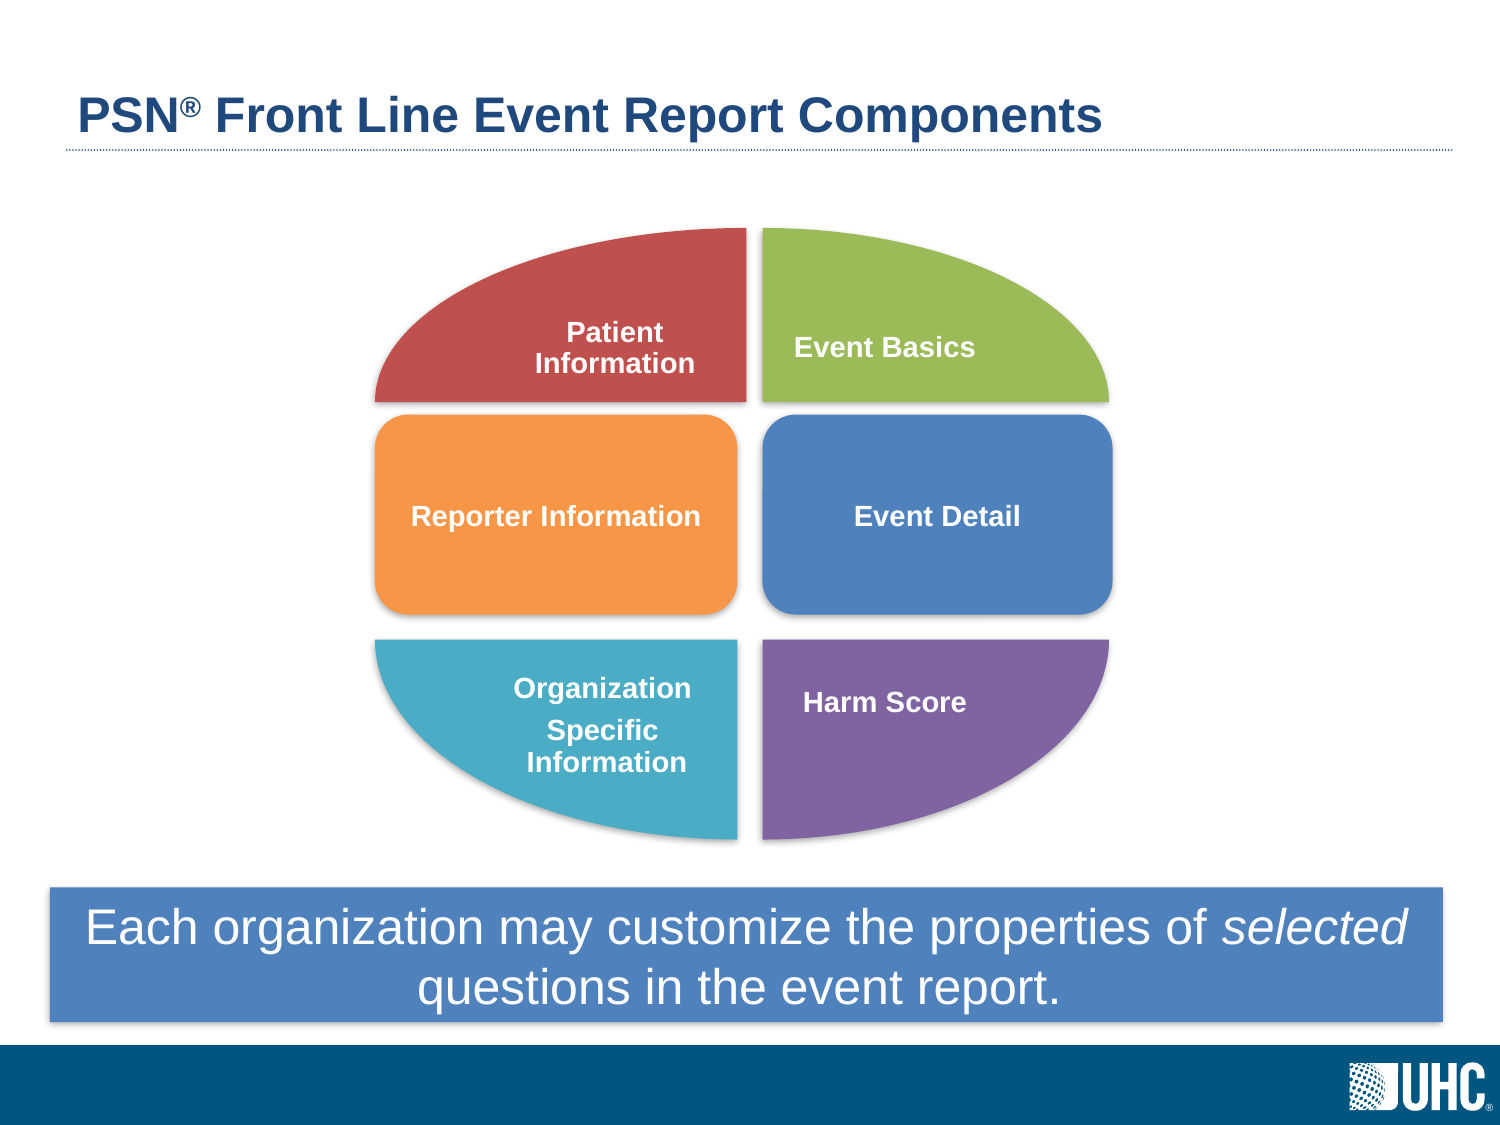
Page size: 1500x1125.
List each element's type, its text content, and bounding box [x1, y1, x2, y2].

text_box Event Detail [762, 414, 1113, 615]
text_box Harm Score [762, 639, 1109, 840]
text_box Organization Specific Information [374, 639, 738, 840]
title PSN® Front Line Event Report Components [69, 7, 1453, 144]
text_box Reporter Information [374, 414, 738, 615]
text_box Patient Information [374, 227, 747, 403]
picture [0, 0, 1500, 1045]
text_box Event Basics [762, 227, 1109, 403]
text_box Each organization may customize the properties of selected questions in the event report. [49, 887, 1443, 1023]
